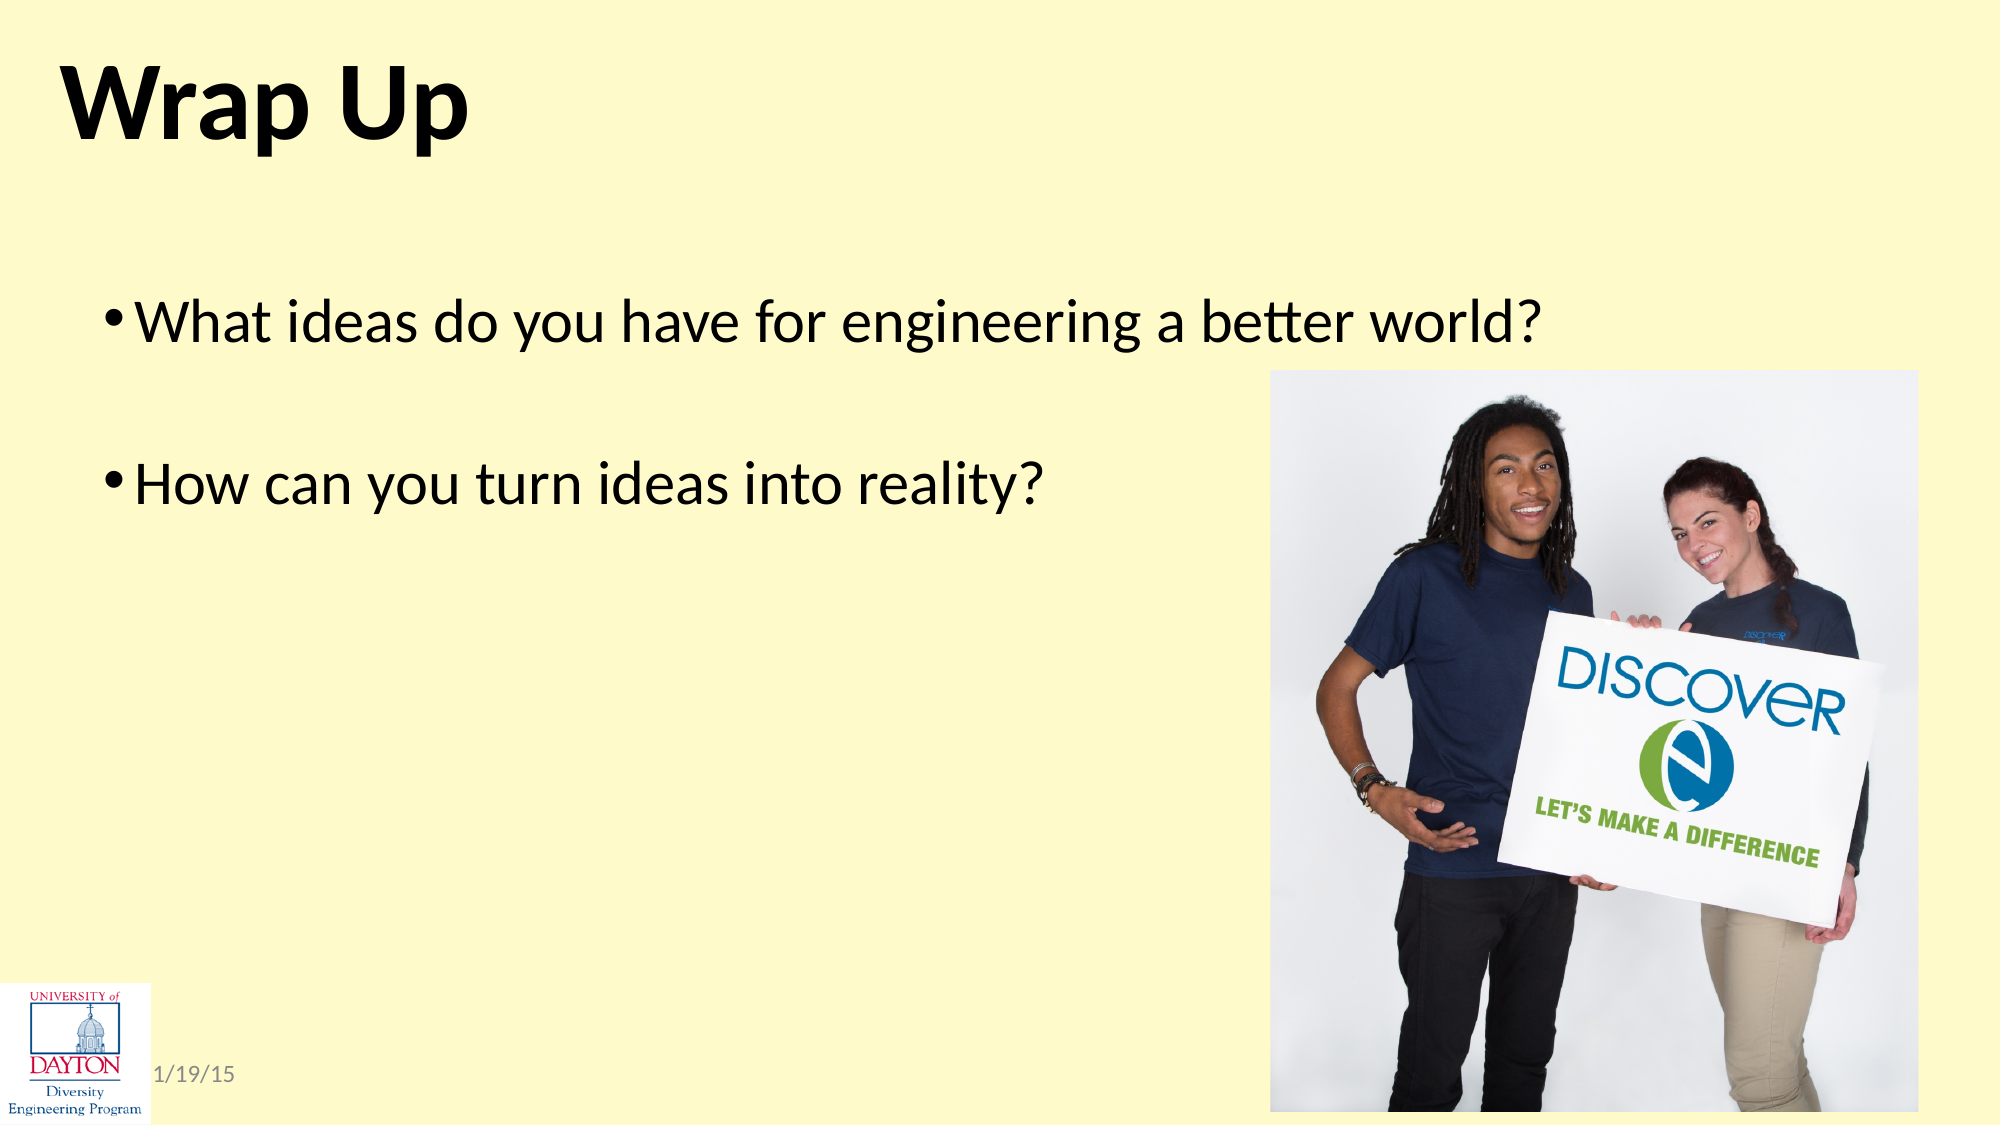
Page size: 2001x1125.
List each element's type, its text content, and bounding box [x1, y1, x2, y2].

list What ideas do you have for engineering a better world? How can you turn ideas into reality? [81, 191, 1875, 550]
picture [0, 983, 151, 1125]
title Wrap Up [44, 17, 1770, 189]
picture [1270, 369, 1919, 1112]
